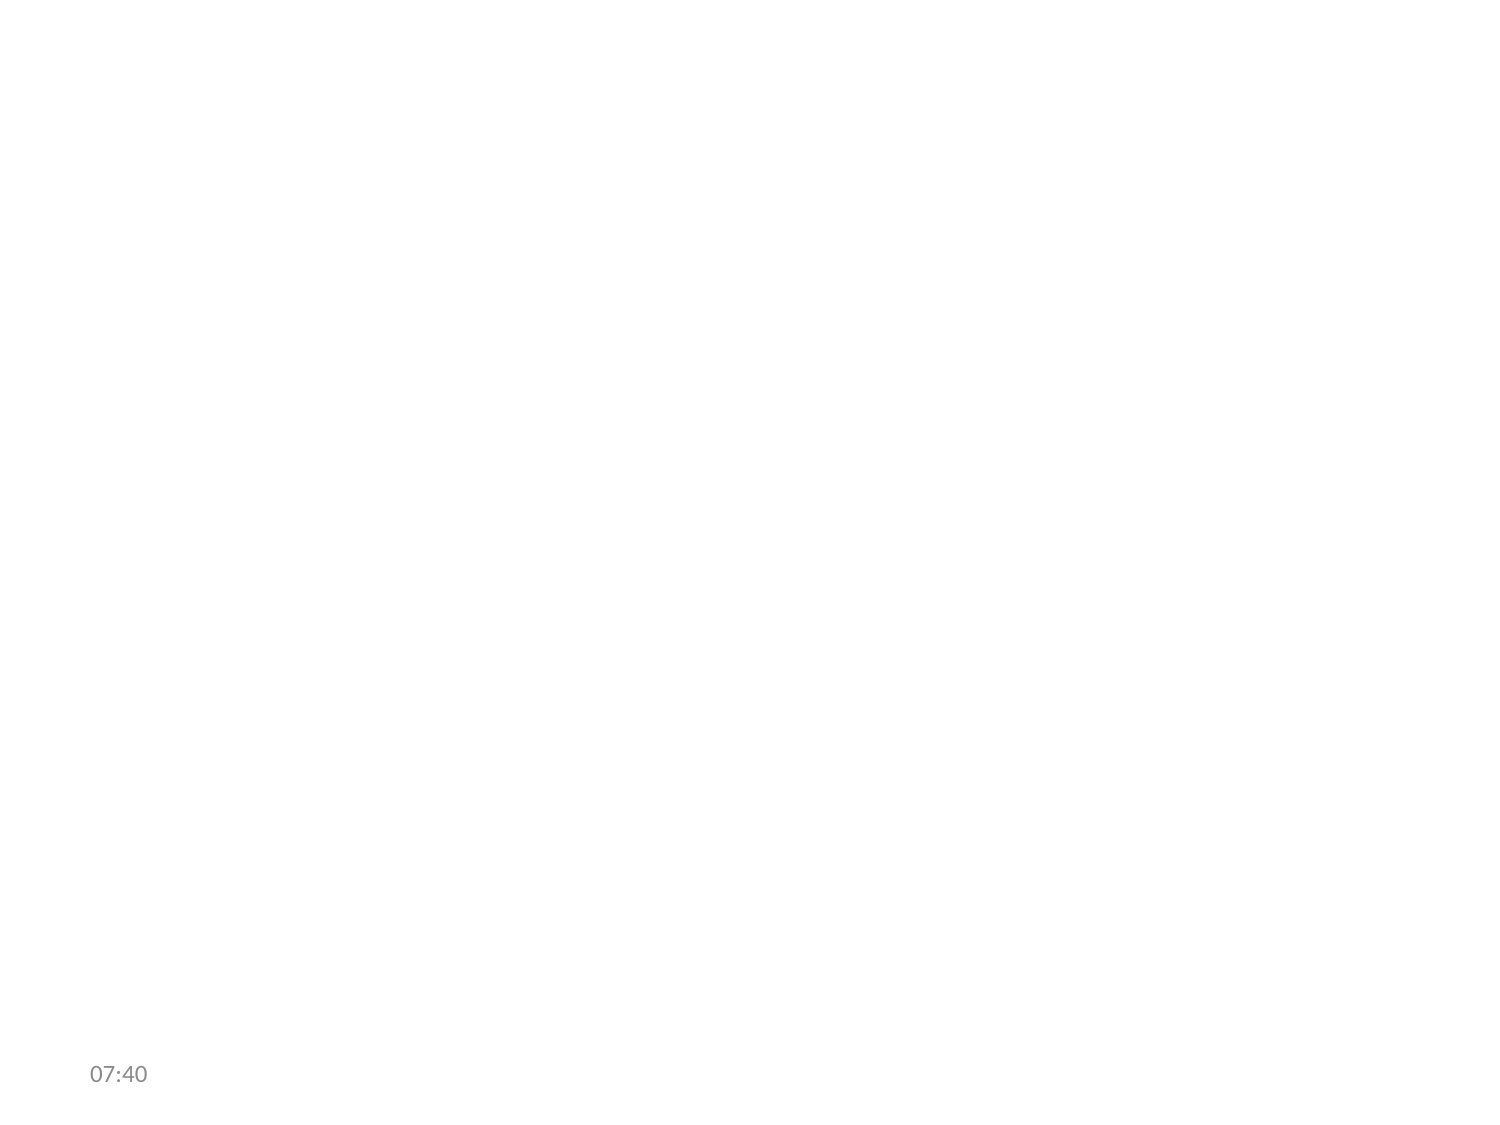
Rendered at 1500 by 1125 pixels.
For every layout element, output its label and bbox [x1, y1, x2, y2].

slide_number [75, 1042, 425, 1103]
